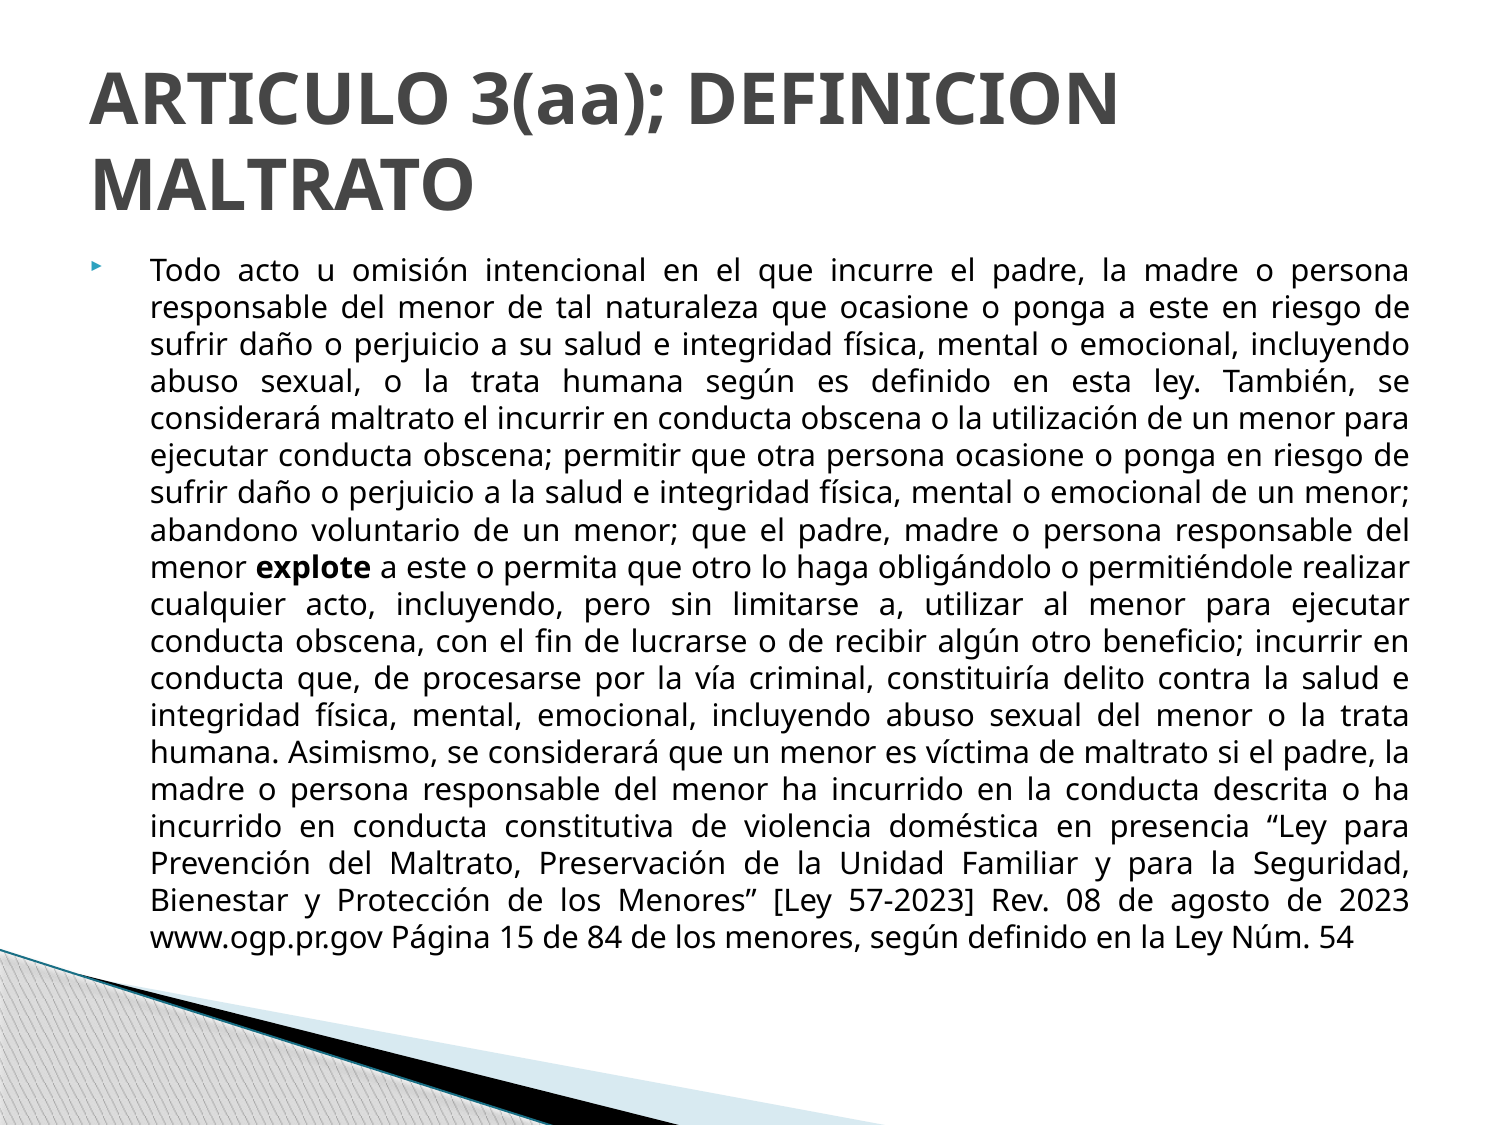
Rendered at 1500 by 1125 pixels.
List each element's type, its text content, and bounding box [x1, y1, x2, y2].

title ARTICULO 3(aa); DEFINICION MALTRATO [75, 45, 1425, 233]
list Todo acto u omisión intencional en el que incurre el padre, la madre o persona responsable del menor de tal naturaleza que ocasione o ponga a este en riesgo de sufrir daño o perjuicio a su salud e integridad física, mental o emocional, incluyendo abuso sexual, o la trata humana según es definido en esta ley. También, se considerará maltrato el incurrir en conducta obscena o la utilización de un menor para ejecutar conducta obscena; permitir que otra persona ocasione o ponga en riesgo de sufrir daño o perjuicio a la salud e integridad física, mental o emocional de un menor; abandono voluntario de un menor; que el padre, madre o persona responsable del menor explote a este o permita que otro lo haga obligándolo o permitiéndole realizar cualquier acto, incluyendo, pero sin limitarse a, utilizar al menor para ejecutar conducta obscena, con el fin de lucrarse o de recibir algún otro beneficio; incurrir en conducta que, de procesarse por la vía criminal, constituiría delito contra la salud e integridad física, mental, emocional, incluyendo abuso sexual del menor o la trata humana. Asimismo, se considerará que un menor es víctima de maltrato si el padre, la madre o persona responsable del menor ha incurrido en la conducta descrita o ha incurrido en conducta constitutiva de violencia doméstica en presencia “Ley para Prevención del Maltrato, Preservación de la Unidad Familiar y para la Seguridad, Bienestar y Protección de los Menores” [Ley 57-2023] Rev. 08 de agosto de 2023 www.ogp.pr.gov Página 15 de 84 de los menores, según definido en la Ley Núm. 54 [75, 243, 1425, 986]
